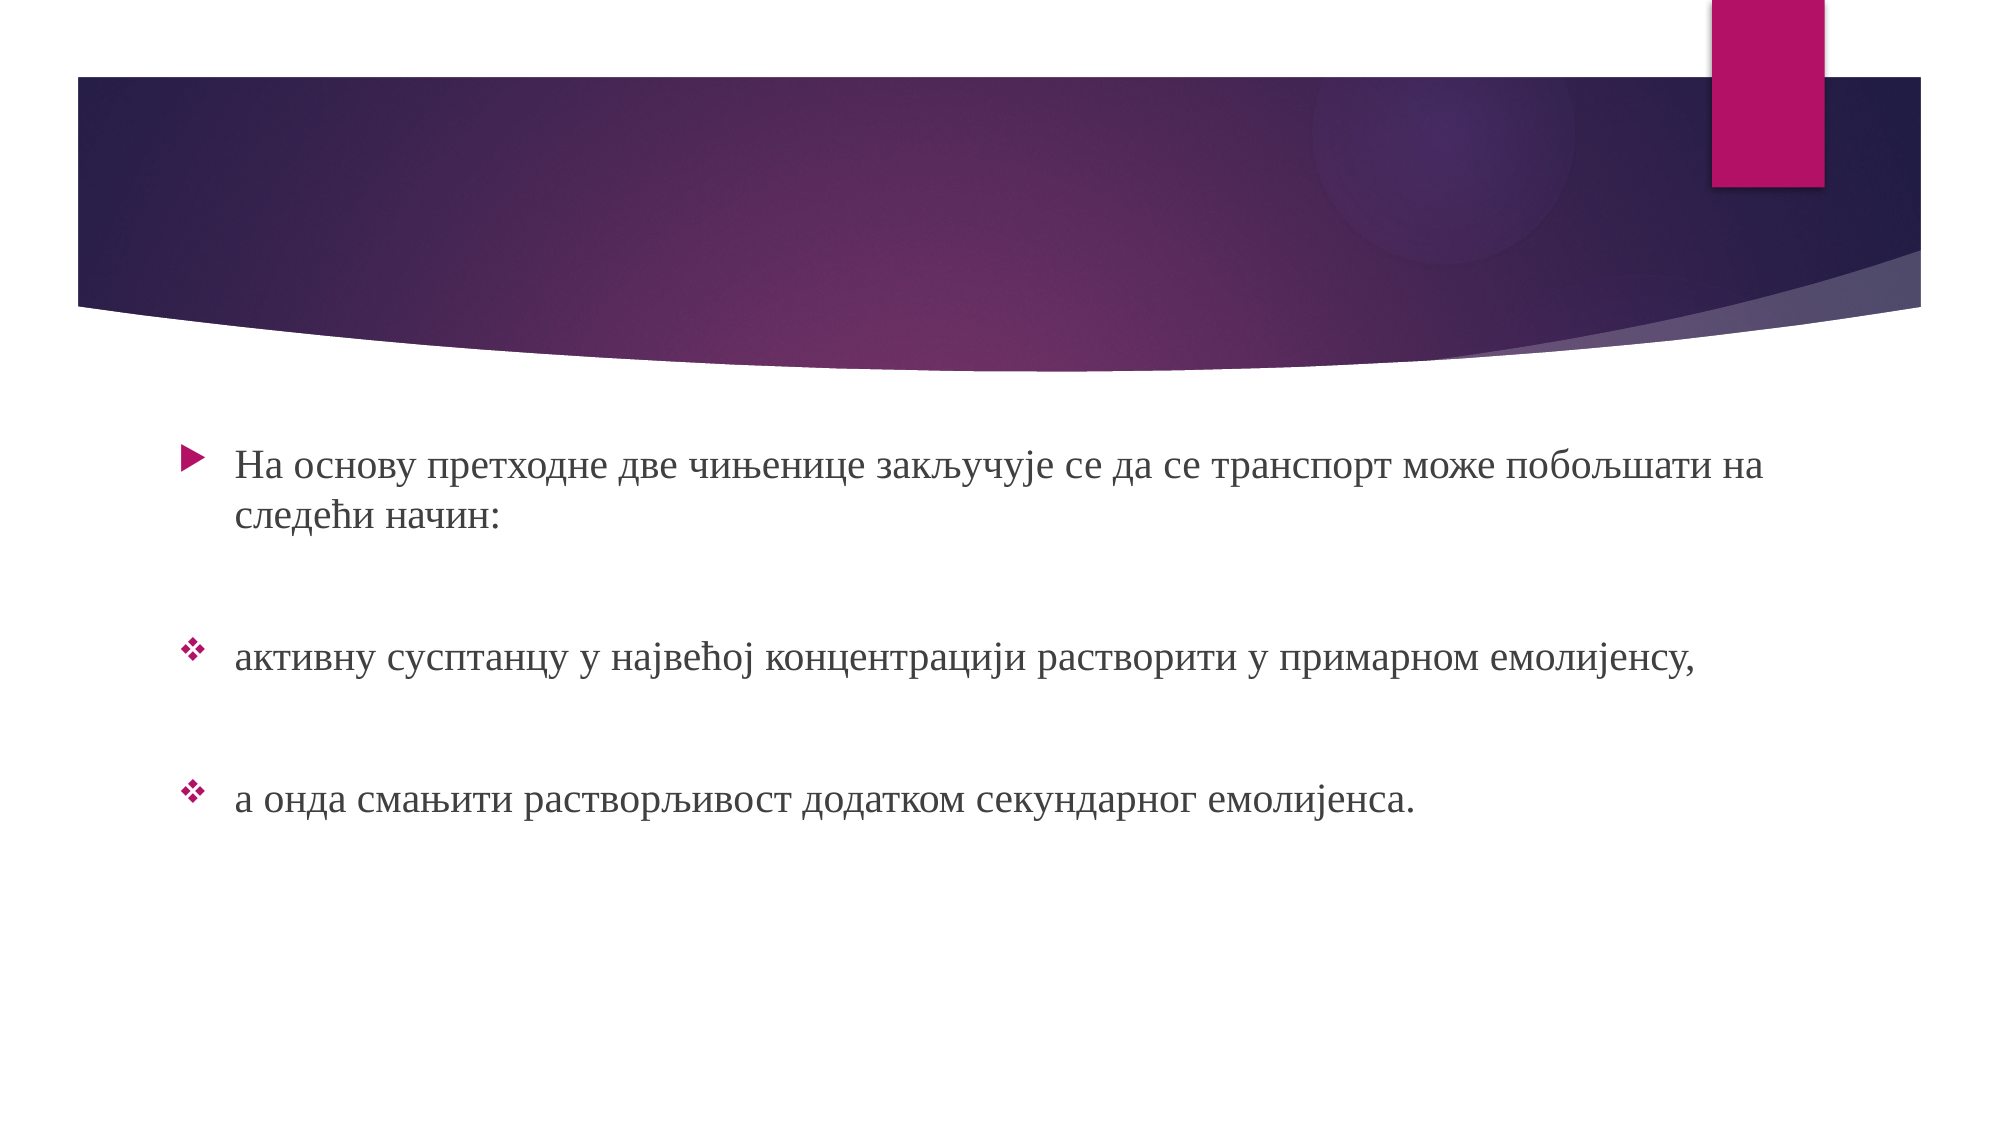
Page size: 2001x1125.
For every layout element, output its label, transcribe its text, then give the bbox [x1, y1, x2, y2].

list На основу претходне две чињенице закључује се да се транспорт може побољшати на следећи начин: активну сусптанцу у највећој концентрацији растворити у примарном емолијенсу, а онда смањити растворљивост додатком секундарног емолијенса. [163, 429, 1864, 1102]
